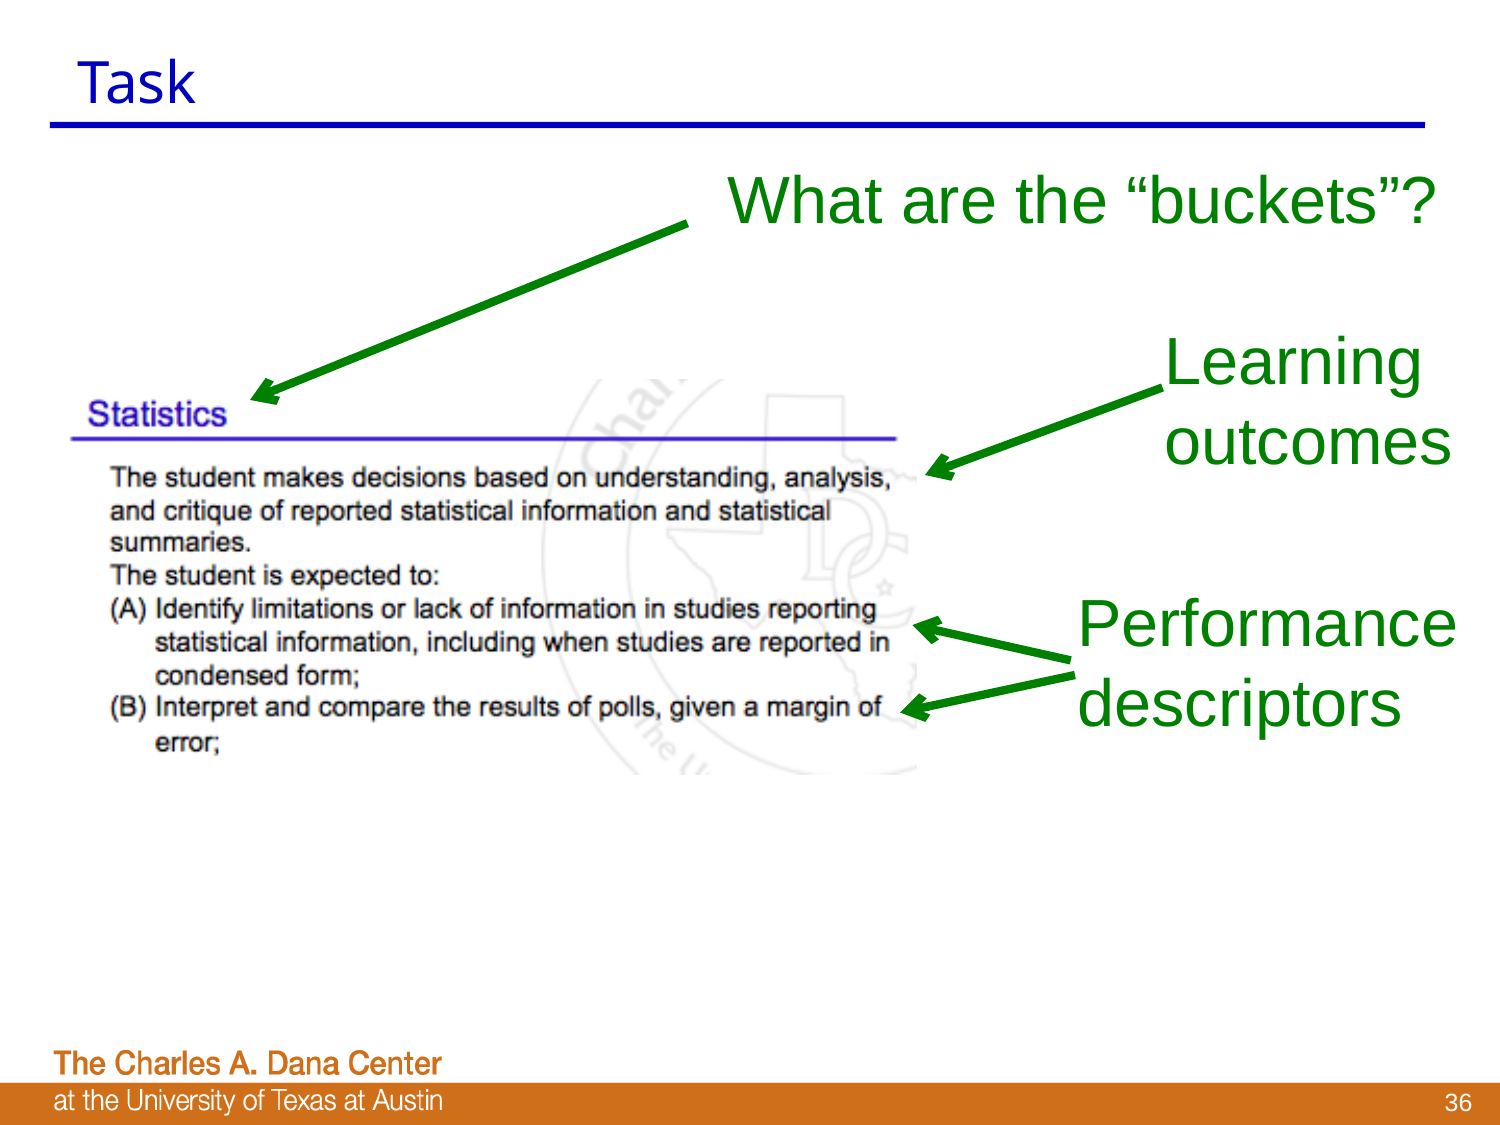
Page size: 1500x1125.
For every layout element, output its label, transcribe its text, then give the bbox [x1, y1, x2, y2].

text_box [912, 624, 1072, 661]
slide_number 36 [1412, 1078, 1488, 1117]
picture [0, 1050, 1500, 1125]
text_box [924, 387, 1163, 476]
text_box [899, 674, 1076, 713]
picture [49, 378, 917, 776]
text_box Learning outcomes [1149, 310, 1500, 536]
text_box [249, 222, 688, 401]
text_box What are the “buckets”? [712, 149, 1500, 295]
text_box Task [62, 37, 1316, 123]
text_box Performance descriptors [1062, 572, 1500, 798]
